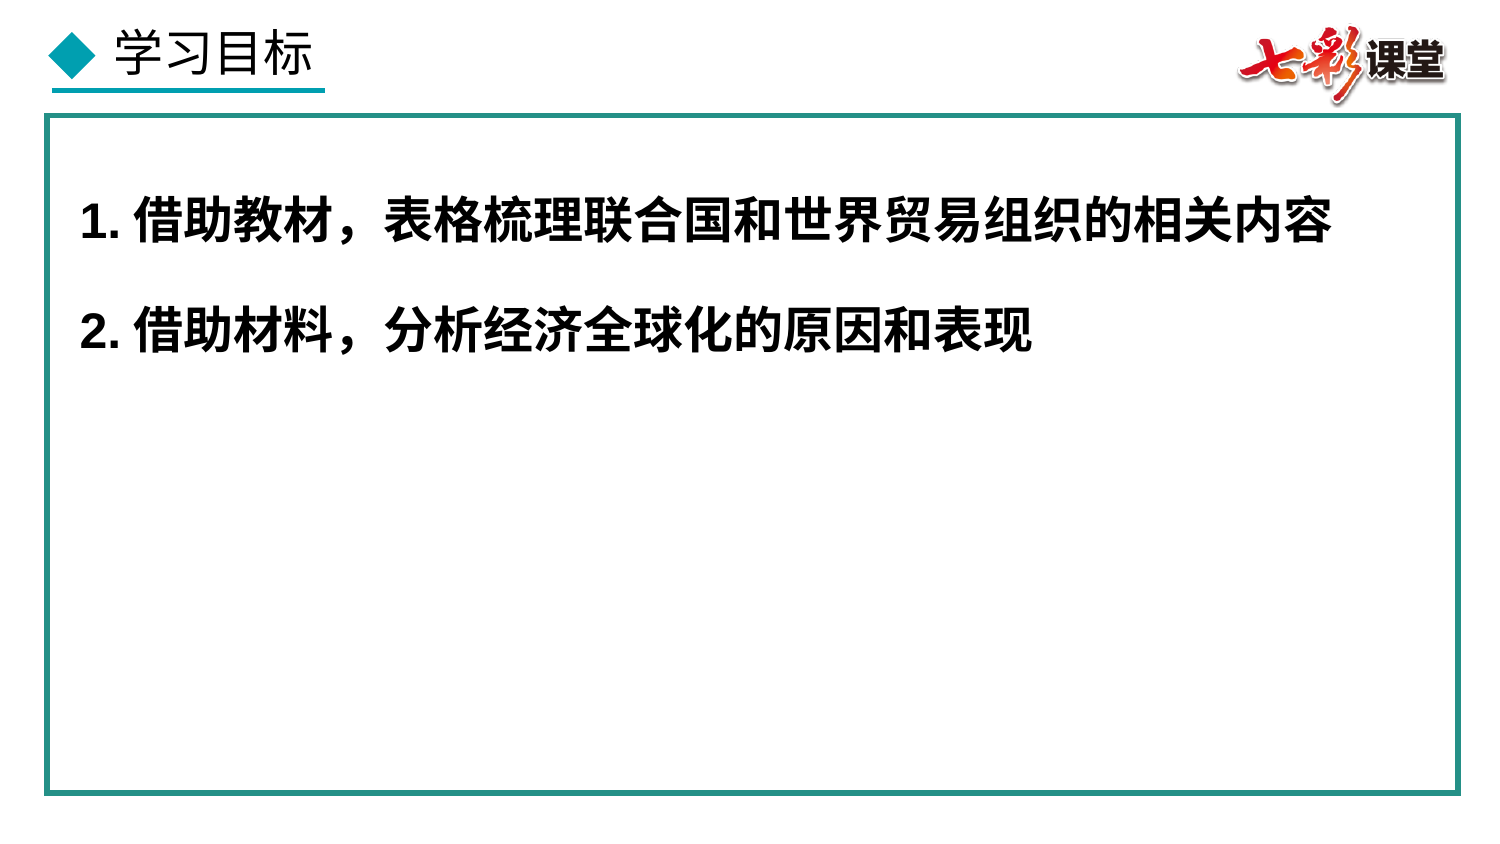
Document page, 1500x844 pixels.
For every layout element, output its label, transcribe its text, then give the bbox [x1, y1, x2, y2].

text_box 1.借助教材，表格梳理联合国和世界贸易组织的相关内容 2.借助材料，分析经济全球化的原因和表现 [64, 149, 1464, 399]
picture [1234, 20, 1451, 108]
